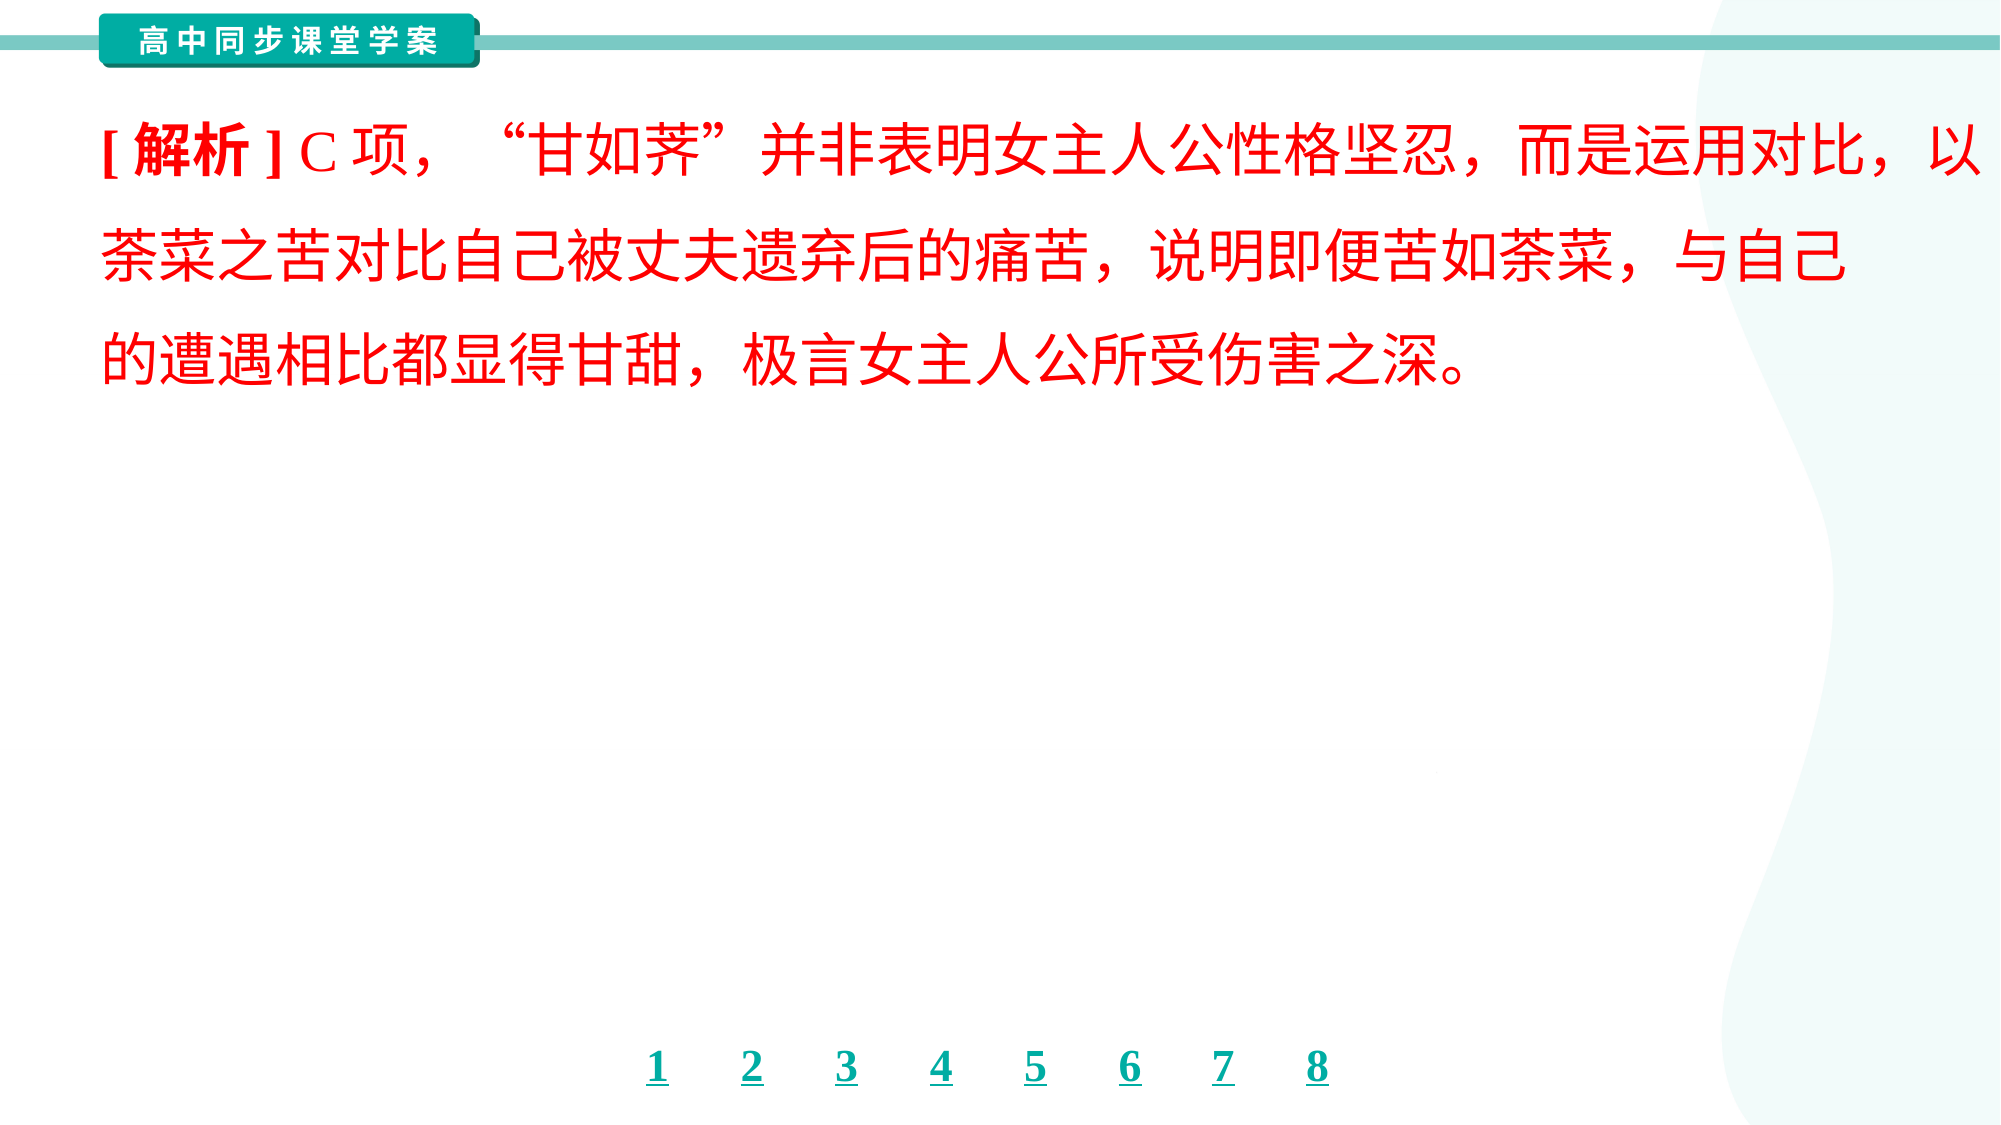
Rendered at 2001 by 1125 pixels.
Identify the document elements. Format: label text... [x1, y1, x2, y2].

text_box [解析] C项，“甘如荠”并非表明女主人公性格坚忍，而是运用对比，以 荼菜之苦对比自己被丈夫遗弃后的痛苦，说明即便苦如荼菜，与自己 的遭遇相比都显得甘甜，极言女主人公所受伤害之深。 [100, 76, 1899, 383]
picture [0, 0, 2000, 1125]
